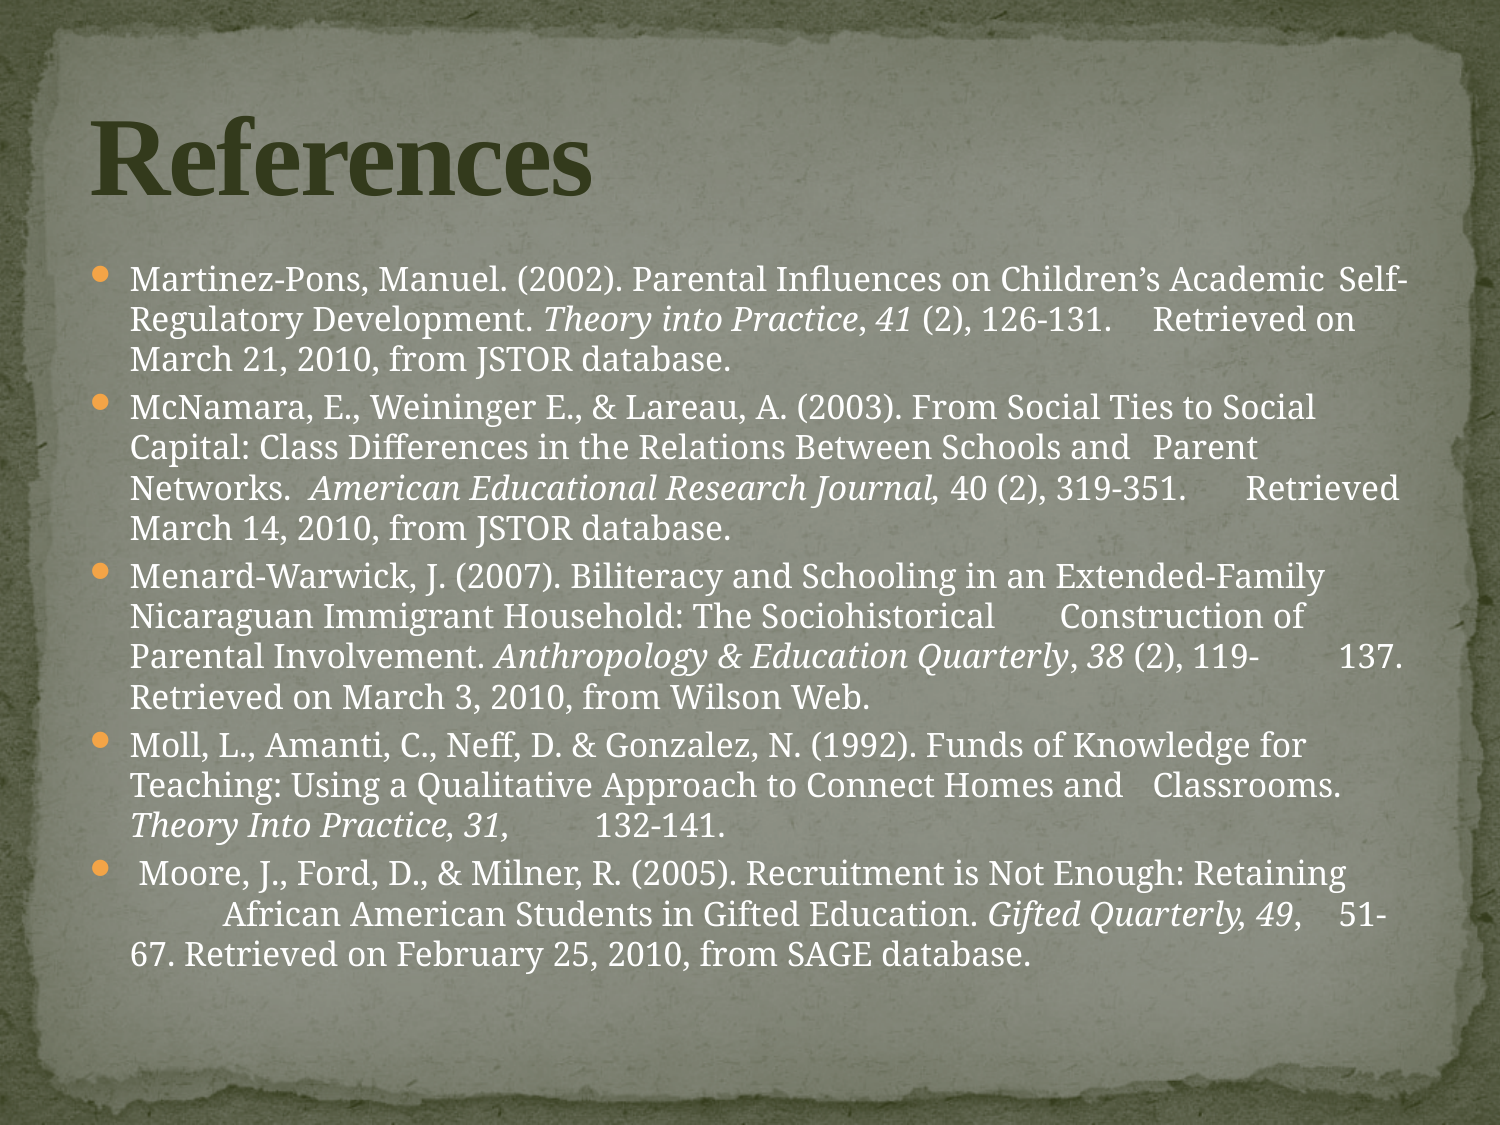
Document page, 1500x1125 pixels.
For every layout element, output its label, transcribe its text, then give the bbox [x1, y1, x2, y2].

list Martinez-Pons, Manuel. (2002). Parental Influences on Children’s Academic Self-Regulatory Development. Theory into Practice, 41 (2), 126-131. Retrieved on March 21, 2010, from JSTOR database. McNamara, E., Weininger E., & Lareau, A. (2003). From Social Ties to Social Capital: Class Differences in the Relations Between Schools and Parent Networks. American Educational Research Journal, 40 (2), 319-351. Retrieved March 14, 2010, from JSTOR database. Menard-Warwick, J. (2007). Biliteracy and Schooling in an Extended-Family Nicaraguan Immigrant Household: The Sociohistorical Construction of Parental Involvement. Anthropology & Education Quarterly, 38 (2), 119- 137. Retrieved on March 3, 2010, from Wilson Web. Moll, L., Amanti, C., Neff, D. & Gonzalez, N. (1992). Funds of Knowledge for Teaching: Using a Qualitative Approach to Connect Homes and Classrooms. Theory Into Practice, 31, 132-141. Moore, J., Ford, D., & Milner, R. (2005). Recruitment is Not Enough: Retaining African American Students in Gifted Education. Gifted Quarterly, 49, 51-67. Retrieved on February 25, 2010, from SAGE database. [75, 249, 1425, 1000]
title References [74, 24, 1425, 225]
